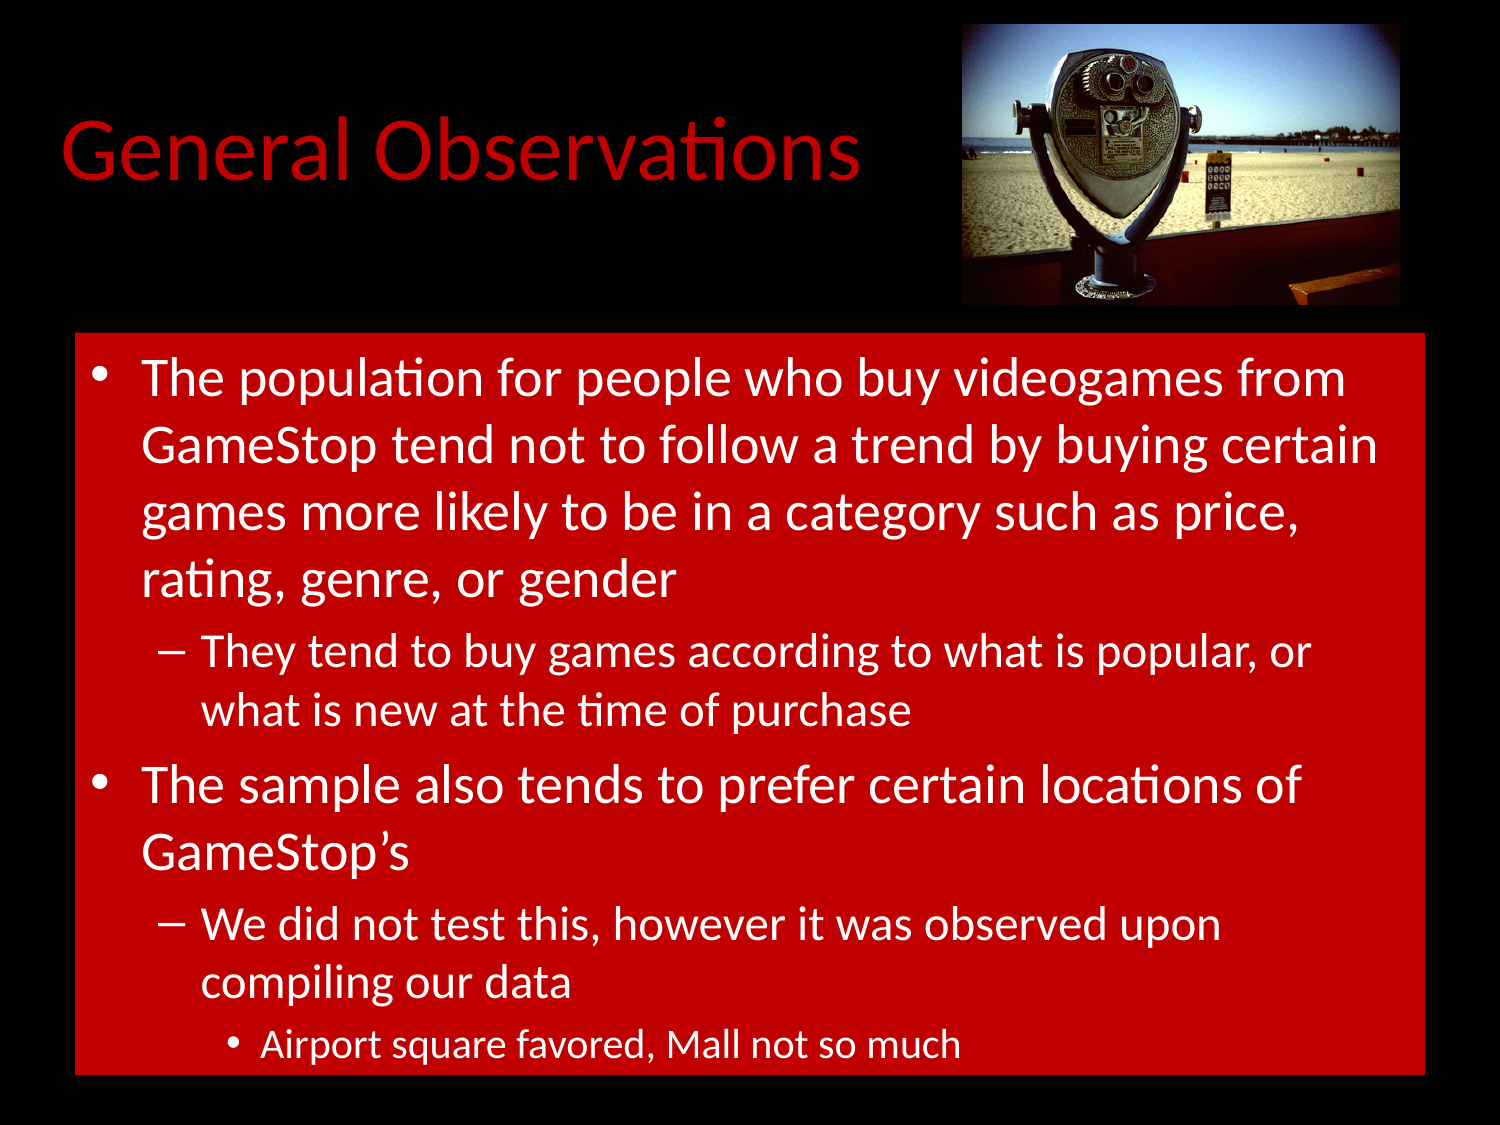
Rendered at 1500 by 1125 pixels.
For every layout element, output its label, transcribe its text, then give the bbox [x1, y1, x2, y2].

picture [962, 24, 1401, 306]
list The population for people who buy videogames from GameStop tend not to follow a trend by buying certain games more likely to be in a category such as price, rating, genre, or gender They tend to buy games according to what is popular, or what is new at the time of purchase The sample also tends to prefer certain locations of GameStop’s We did not test this, however it was observed upon compiling our data Airport square favored, Mall not so much [75, 332, 1425, 1075]
title General Observations [0, 50, 925, 238]
